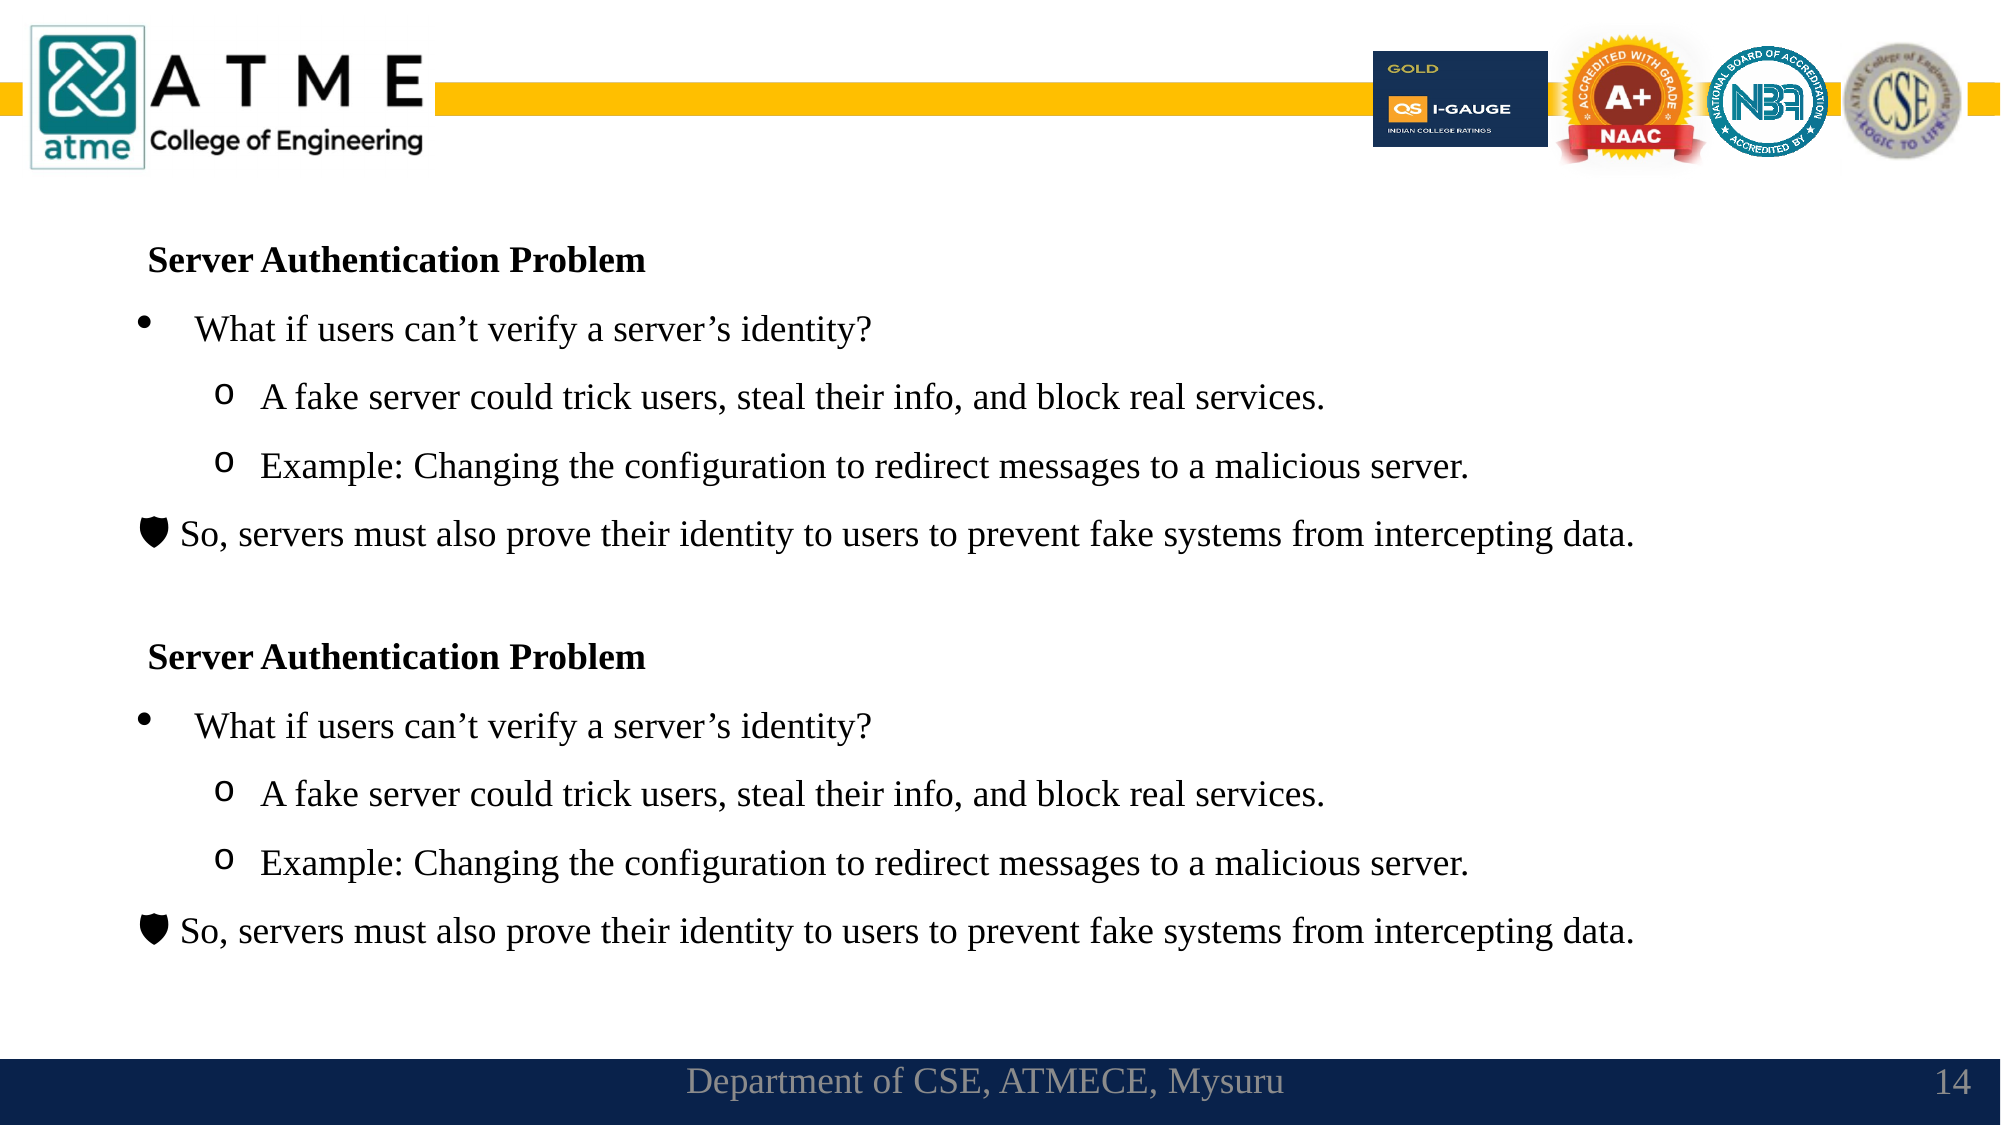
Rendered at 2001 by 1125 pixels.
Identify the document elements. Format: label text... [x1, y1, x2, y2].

text_box 🧑‍💻 Server Authentication Problem What if users can’t verify a server’s identity? A fake server could trick users, steal their info, and block real services. Example: Changing the configuration to redirect messages to a malicious server. 🛡️ So, servers must also prove their identity to users to prevent fake systems from intercepting data. [123, 618, 1790, 959]
picture [1373, 20, 1828, 180]
footer Department of CSE, ATMECE, Mysuru [501, 1056, 1470, 1102]
slide_number 14 [1511, 1057, 1972, 1103]
text_box 🧑‍💻 Server Authentication Problem What if users can’t verify a server’s identity? A fake server could trick users, steal their info, and block real services. Example: Changing the configuration to redirect messages to a malicious server. 🛡️ So, servers must also prove their identity to users to prevent fake systems from intercepting data. [123, 221, 1790, 562]
picture [22, 15, 435, 178]
picture [0, 1059, 2001, 1125]
picture [1840, 26, 1968, 176]
